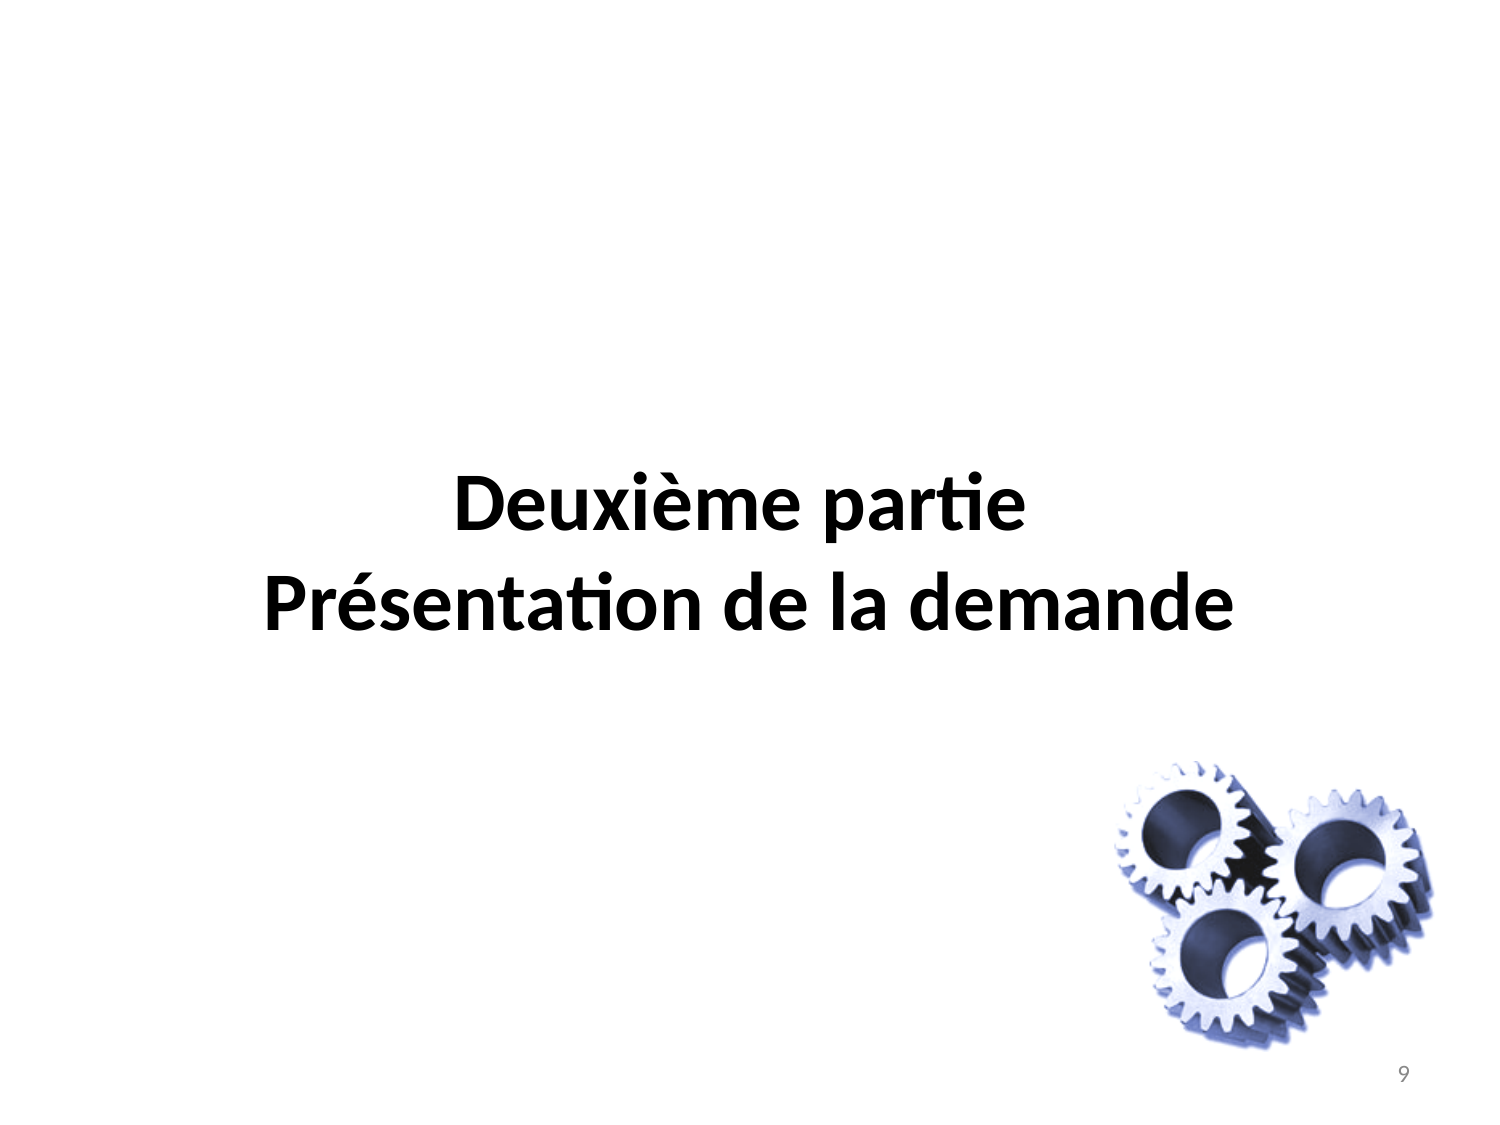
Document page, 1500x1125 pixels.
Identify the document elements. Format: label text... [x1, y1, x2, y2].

slide_number 9 [1074, 1042, 1425, 1103]
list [1112, 761, 1436, 1052]
title Deuxième partie Présentation de la demande [75, 453, 1425, 641]
